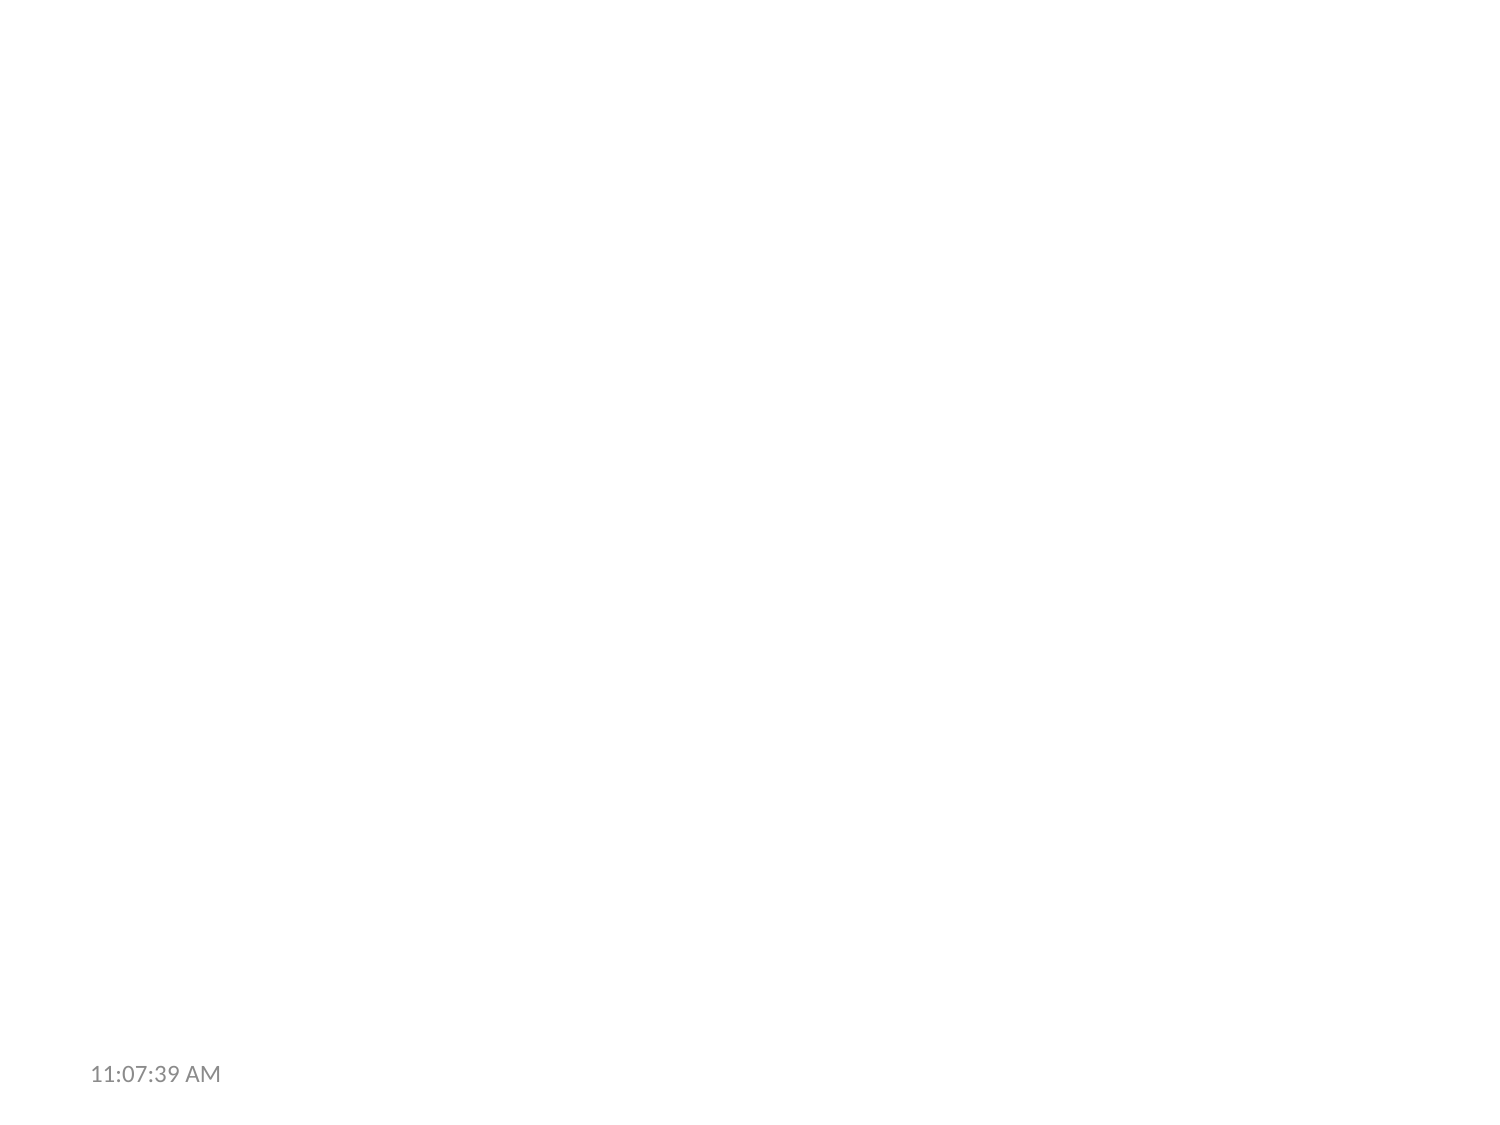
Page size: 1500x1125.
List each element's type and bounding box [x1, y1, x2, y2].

slide_number [75, 1042, 425, 1103]
